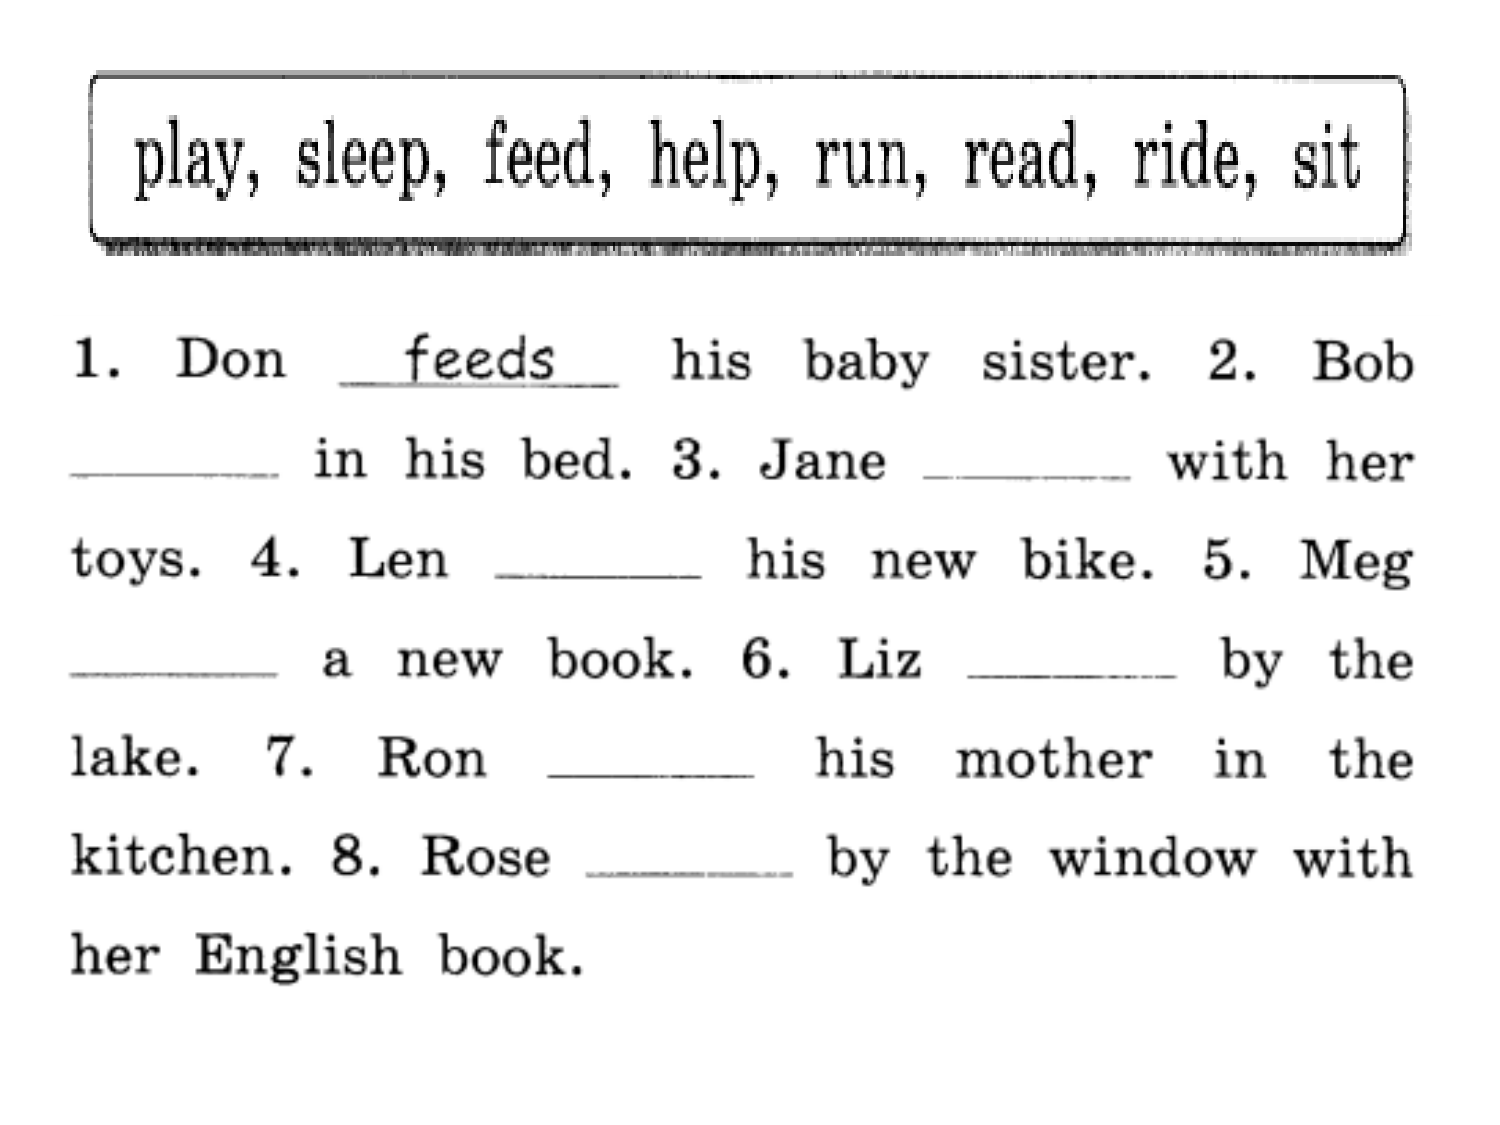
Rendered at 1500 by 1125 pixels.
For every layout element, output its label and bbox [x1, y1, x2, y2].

list [52, 314, 1441, 1003]
picture [88, 66, 1412, 256]
